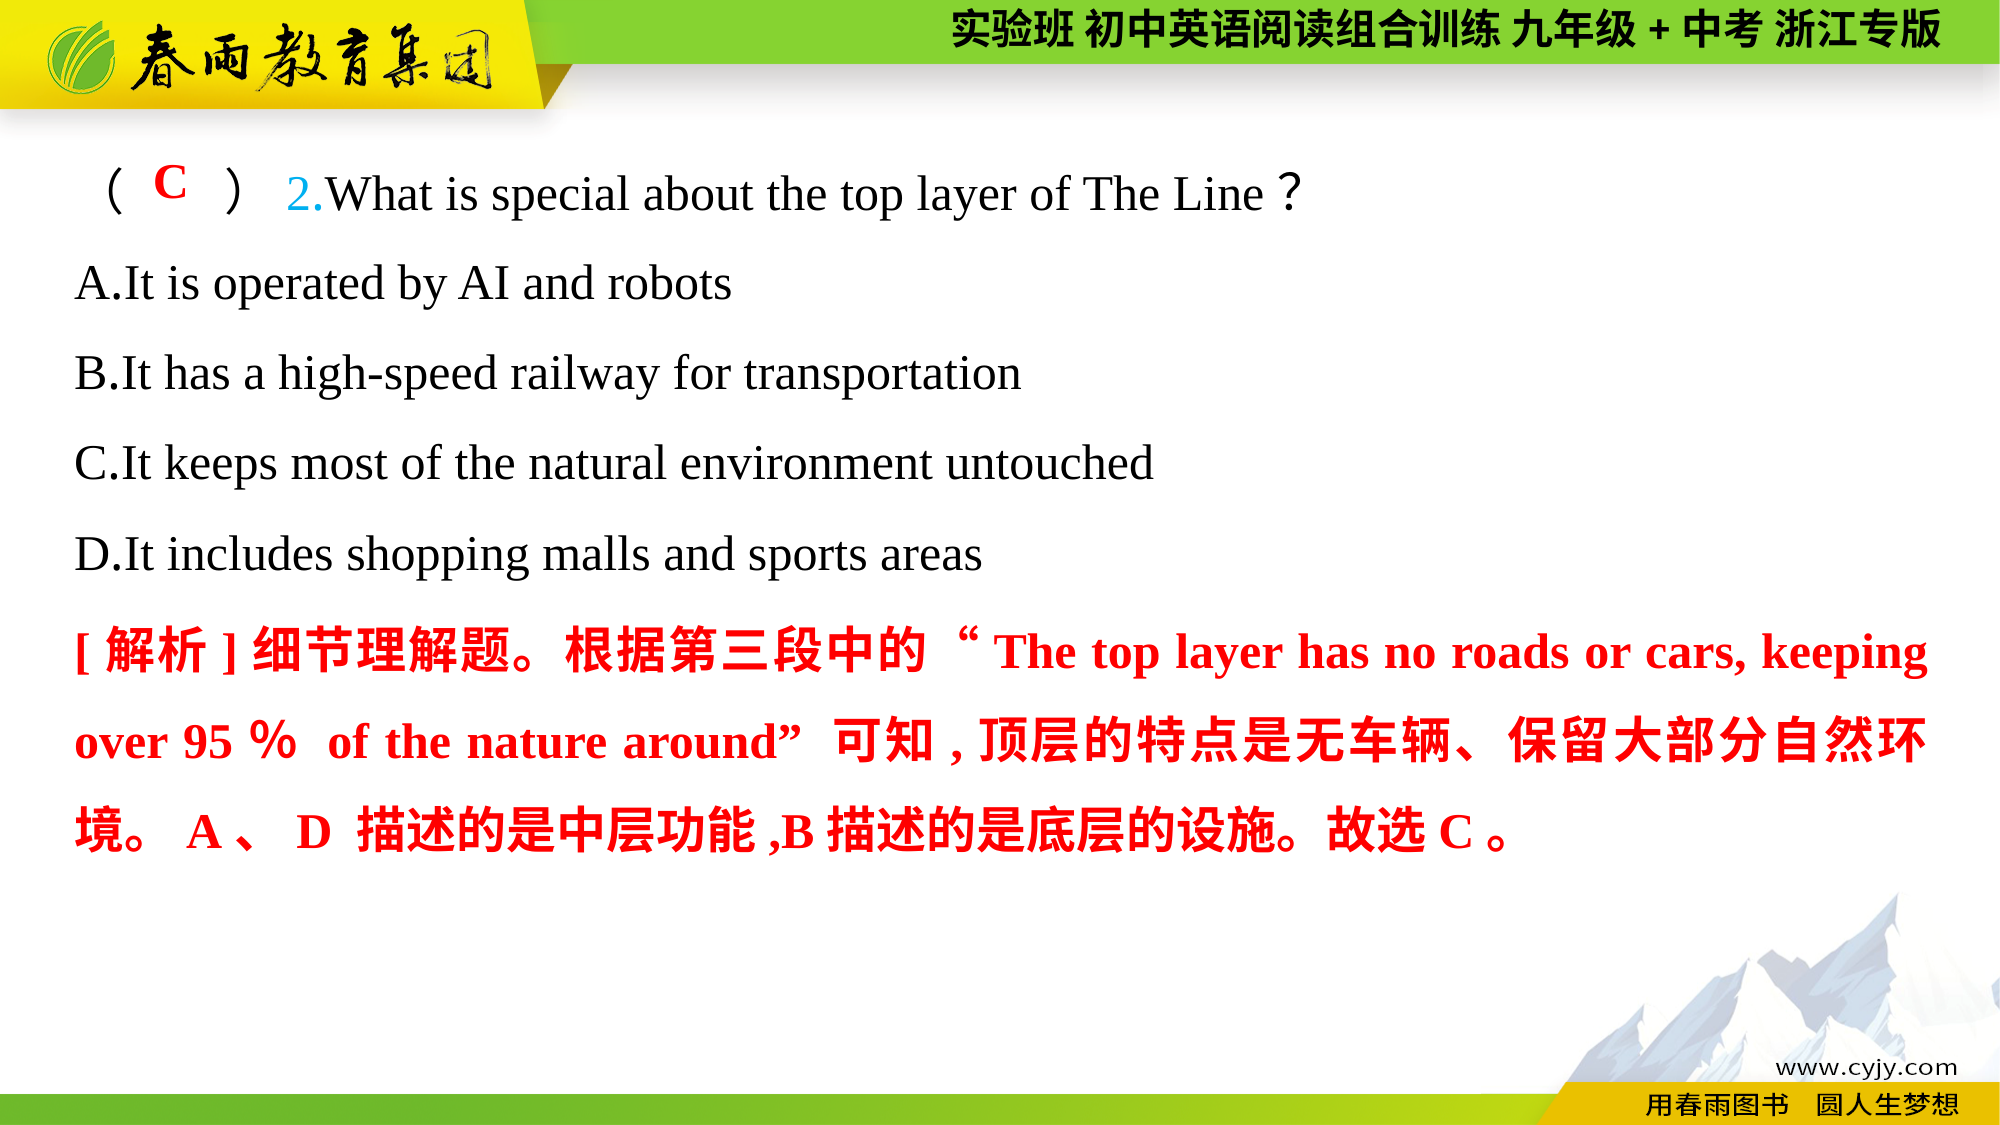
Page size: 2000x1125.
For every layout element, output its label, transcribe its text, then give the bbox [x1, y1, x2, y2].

text_box C [138, 141, 204, 217]
list （ ）2.What is special about the top layer of The Line？ A.It is operated by AI and robots B.It has a high-speed railway for transportation C.It keeps most of the natural environment untouched D.It includes shopping malls and sports areas [59, 122, 1944, 581]
picture [0, 0, 2000, 1125]
text_box [解析]细节理解题。根据第三段中的“The top layer has no roads or cars, keeping over 95％ of the nature around” 可知,顶层的特点是无车辆、保留大部分自然环境。A、D 描述的是中层功能,B描述的是底层的设施。故选C。 [59, 581, 1944, 867]
